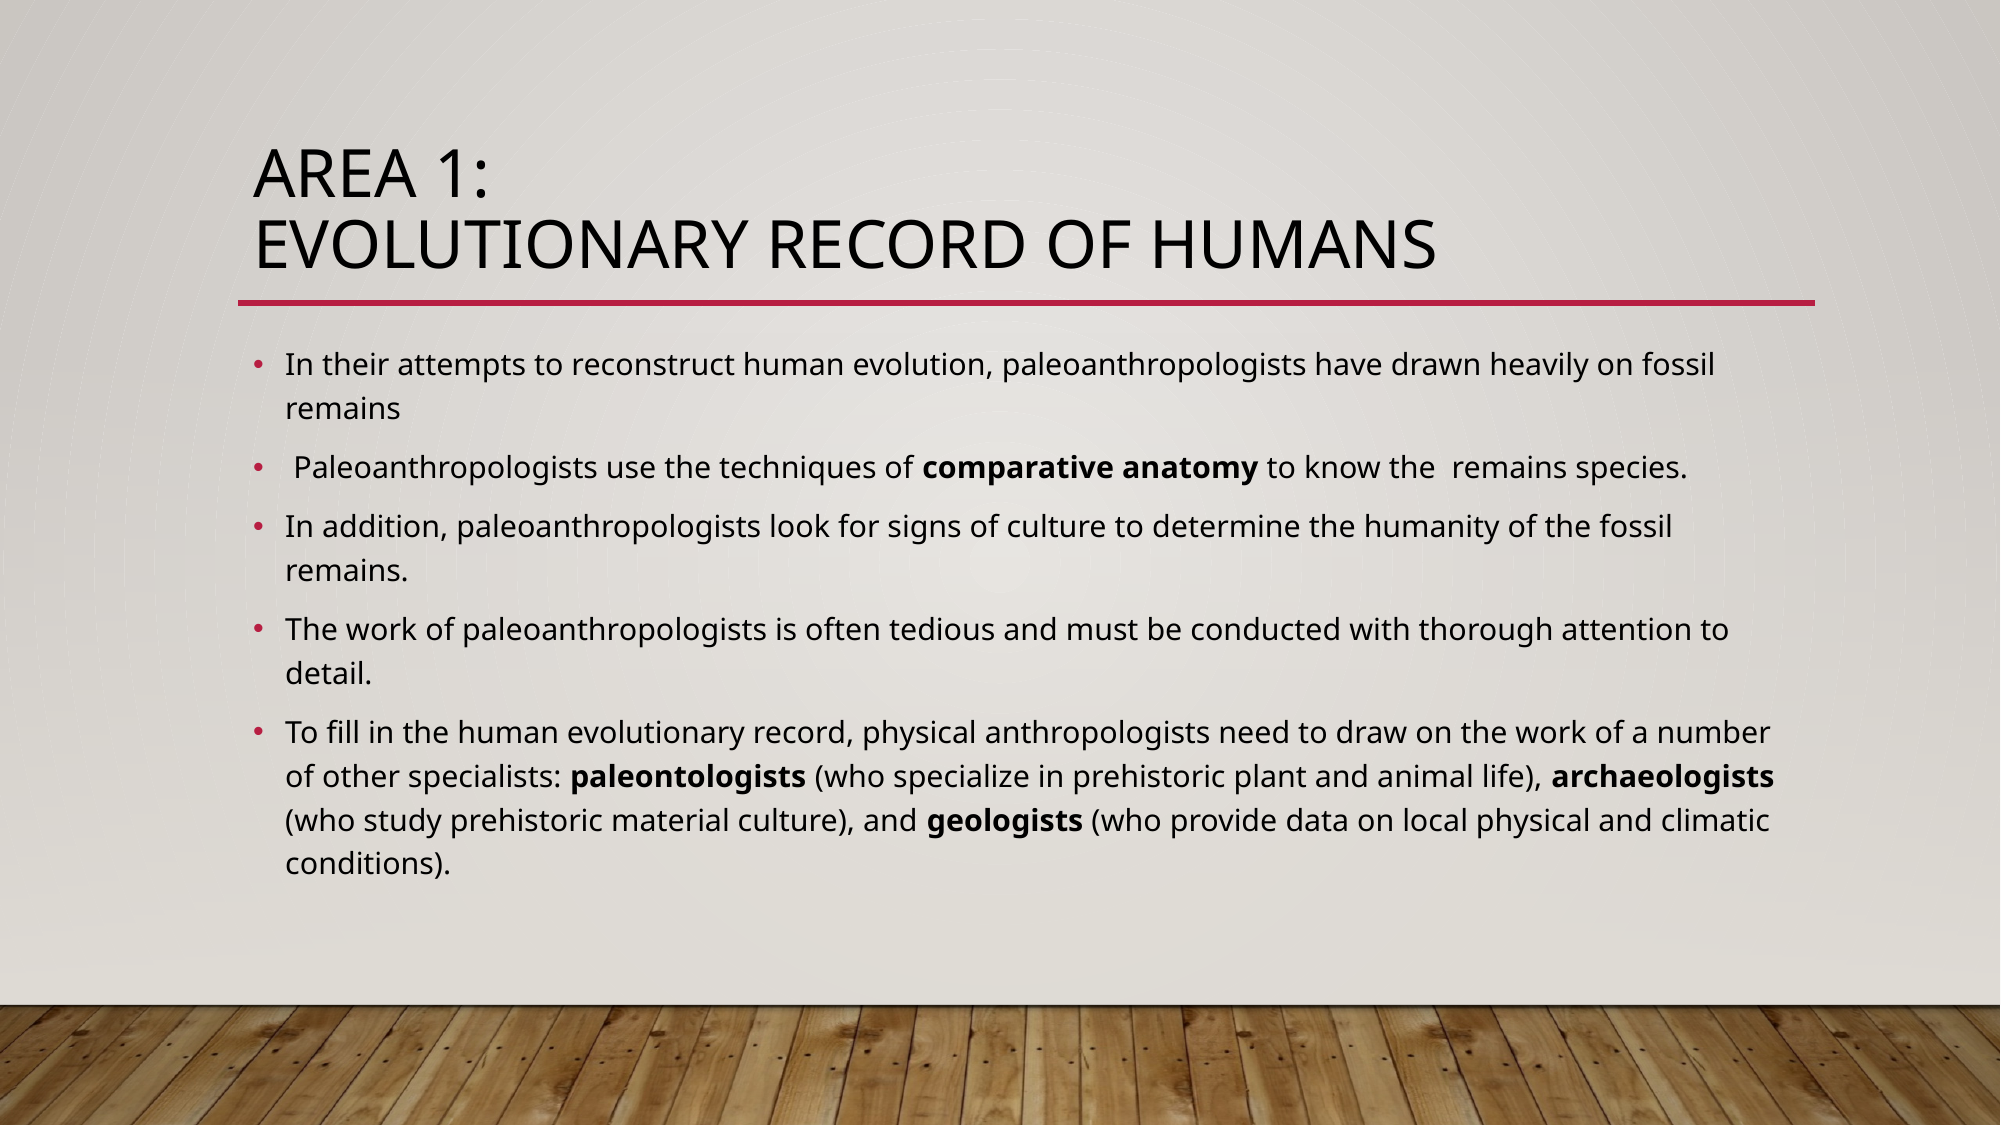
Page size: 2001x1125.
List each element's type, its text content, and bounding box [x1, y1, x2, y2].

list In their attempts to reconstruct human evolution, paleoanthropologists have drawn heavily on fossil remains Paleoanthropologists use the techniques of comparative anatomy to know the remains species. In addition, paleoanthropologists look for signs of culture to determine the humanity of the fossil remains. The work of paleoanthropologists is often tedious and must be conducted with thorough attention to detail. To fill in the human evolutionary record, physical anthropologists need to draw on the work of a number of other specialists: paleontologists (who specialize in prehistoric plant and animal life), archaeologists (who study prehistoric material culture), and geologists (who provide data on local physical and climatic conditions). [238, 330, 1814, 897]
title Area 1: Evolutionary Record of Humans [238, 131, 1814, 305]
picture [0, 1005, 2000, 1125]
